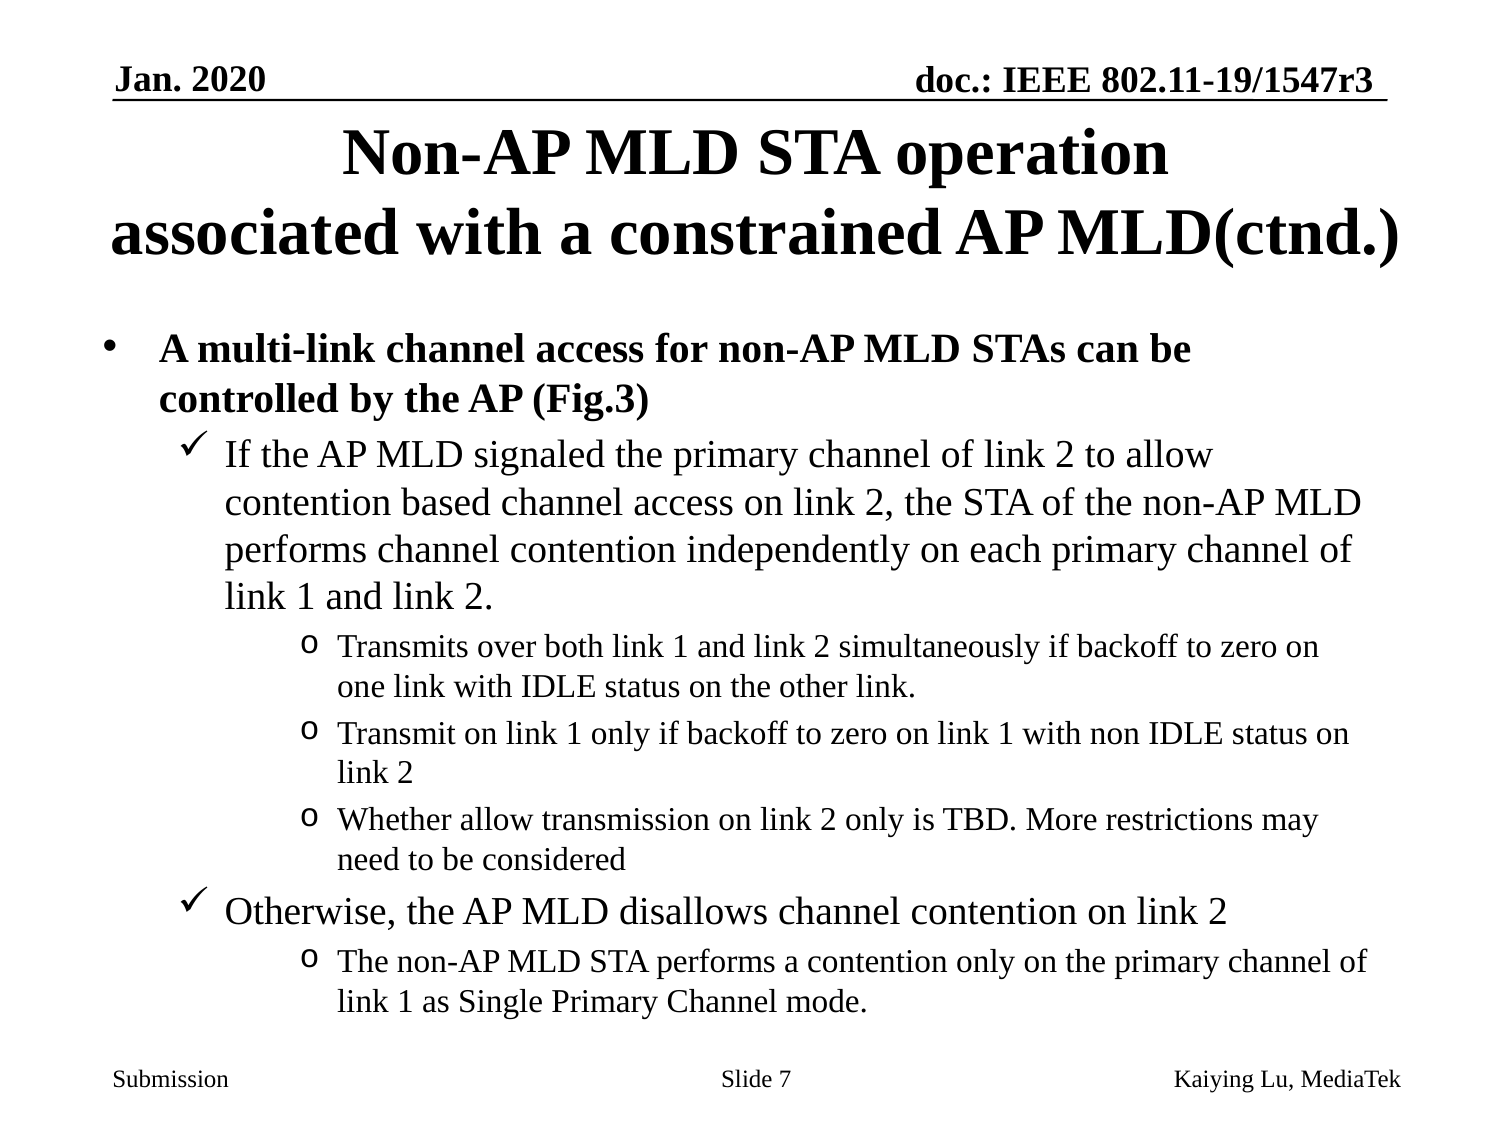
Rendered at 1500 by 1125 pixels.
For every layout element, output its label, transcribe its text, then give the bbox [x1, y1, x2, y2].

footer Kaiying Lu, MediaTek [1164, 1061, 1402, 1125]
list A multi-link channel access for non-AP MLD STAs can be controlled by the AP (Fig.3) If the AP MLD signaled the primary channel of link 2 to allow contention based channel access on link 2, the STA of the non-AP MLD performs channel contention independently on each primary channel of link 1 and link 2. Transmits over both link 1 and link 2 simultaneously if backoff to zero on one link with IDLE status on the other link. Transmit on link 1 only if backoff to zero on link 1 with non IDLE status on link 2 Whether allow transmission on link 2 only is TBD. More restrictions may need to be considered Otherwise, the AP MLD disallows channel contention on link 2 The non-AP MLD STA performs a contention only on the primary channel of link 1 as Single Primary Channel mode. [87, 312, 1388, 1063]
title Non-AP MLD STA operation associated with a constrained AP MLD(ctnd.) [5, 171, 1500, 285]
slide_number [114, 53, 423, 100]
slide_number Slide 7 [712, 1063, 800, 1093]
